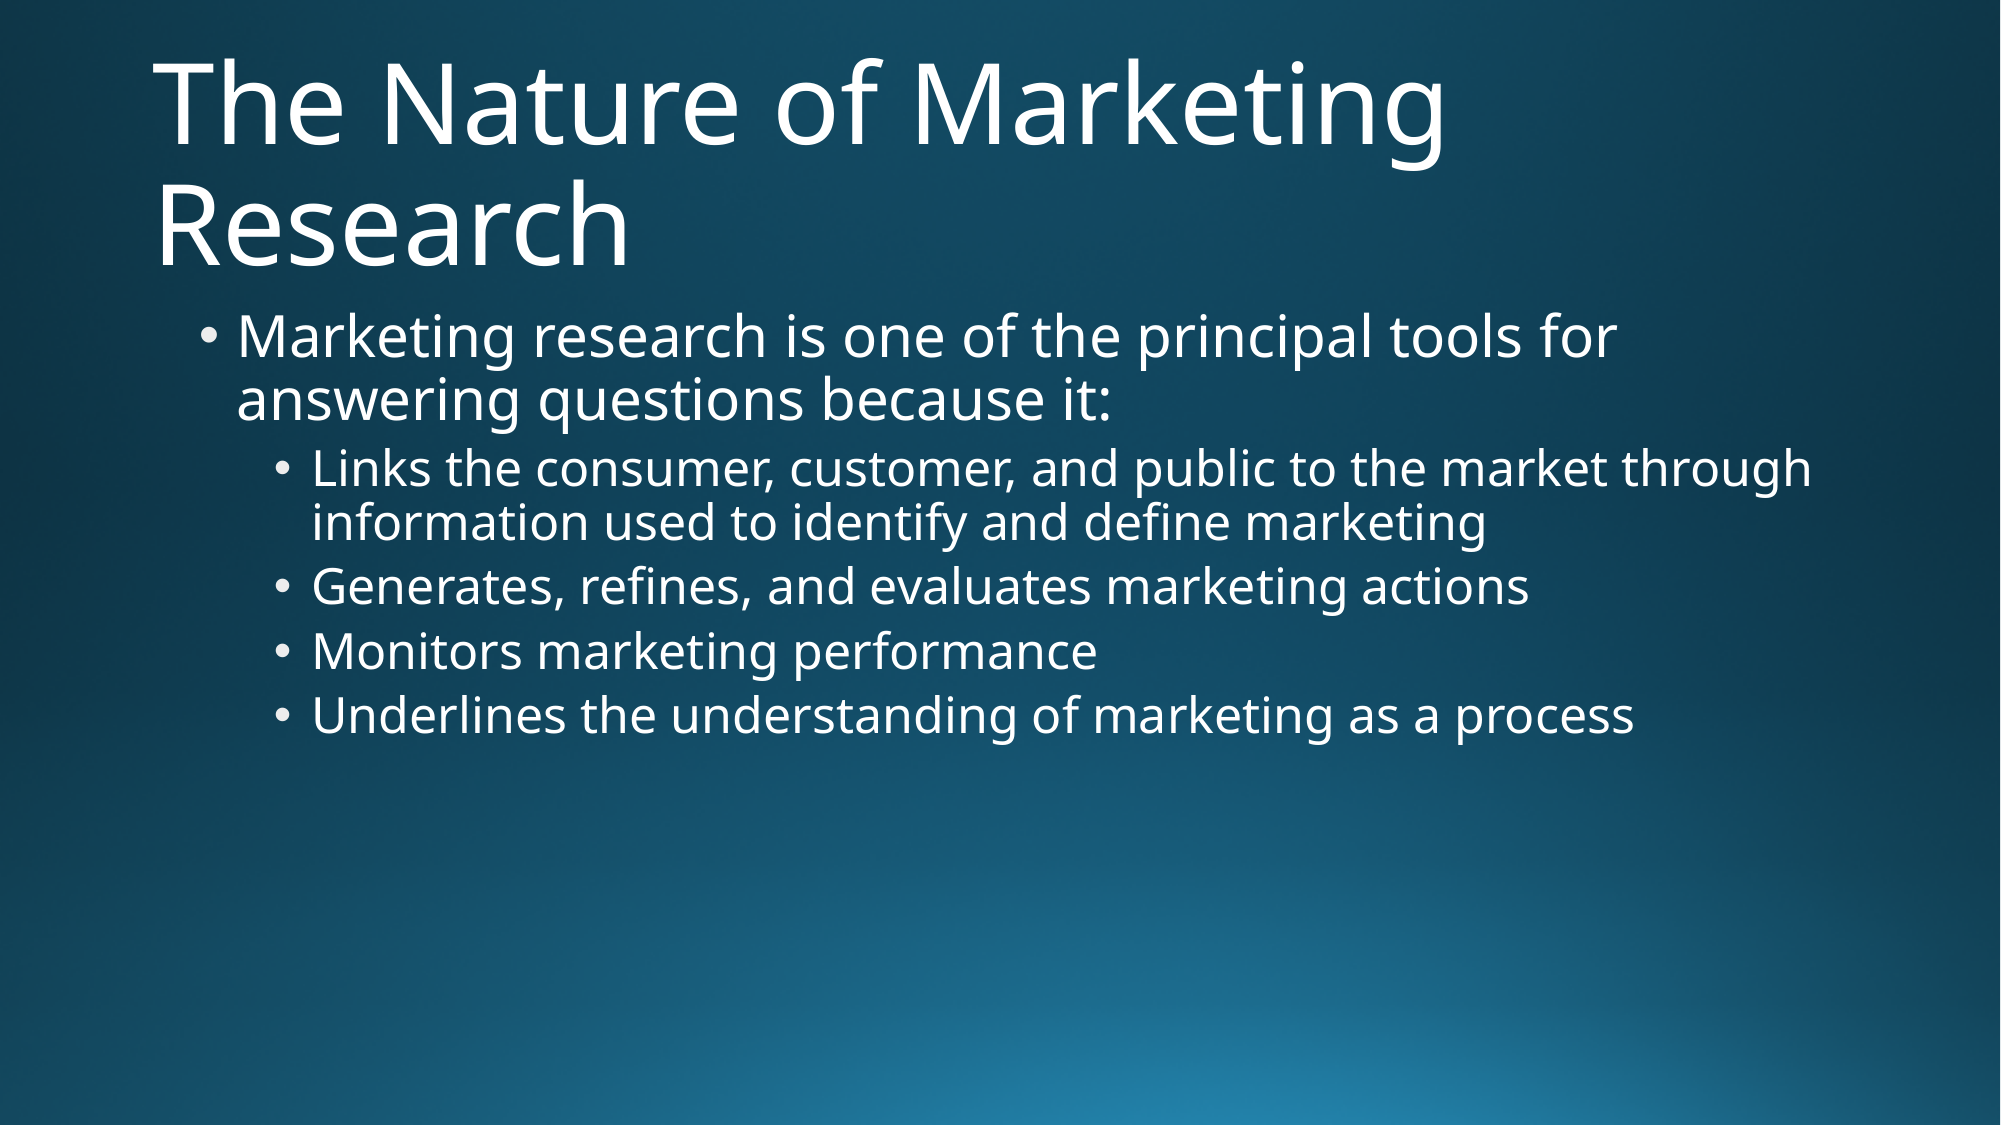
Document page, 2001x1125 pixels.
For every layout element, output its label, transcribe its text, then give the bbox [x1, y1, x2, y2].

picture [0, 0, 2001, 1125]
title The Nature of Marketing Research [137, 59, 1863, 278]
list Marketing research is one of the principal tools for answering questions because it: Links the consumer, customer, and public to the market through information used to identify and define marketing Generates, refines, and evaluates marketing actions Monitors marketing performance Underlines the understanding of marketing as a process [183, 299, 1863, 1014]
